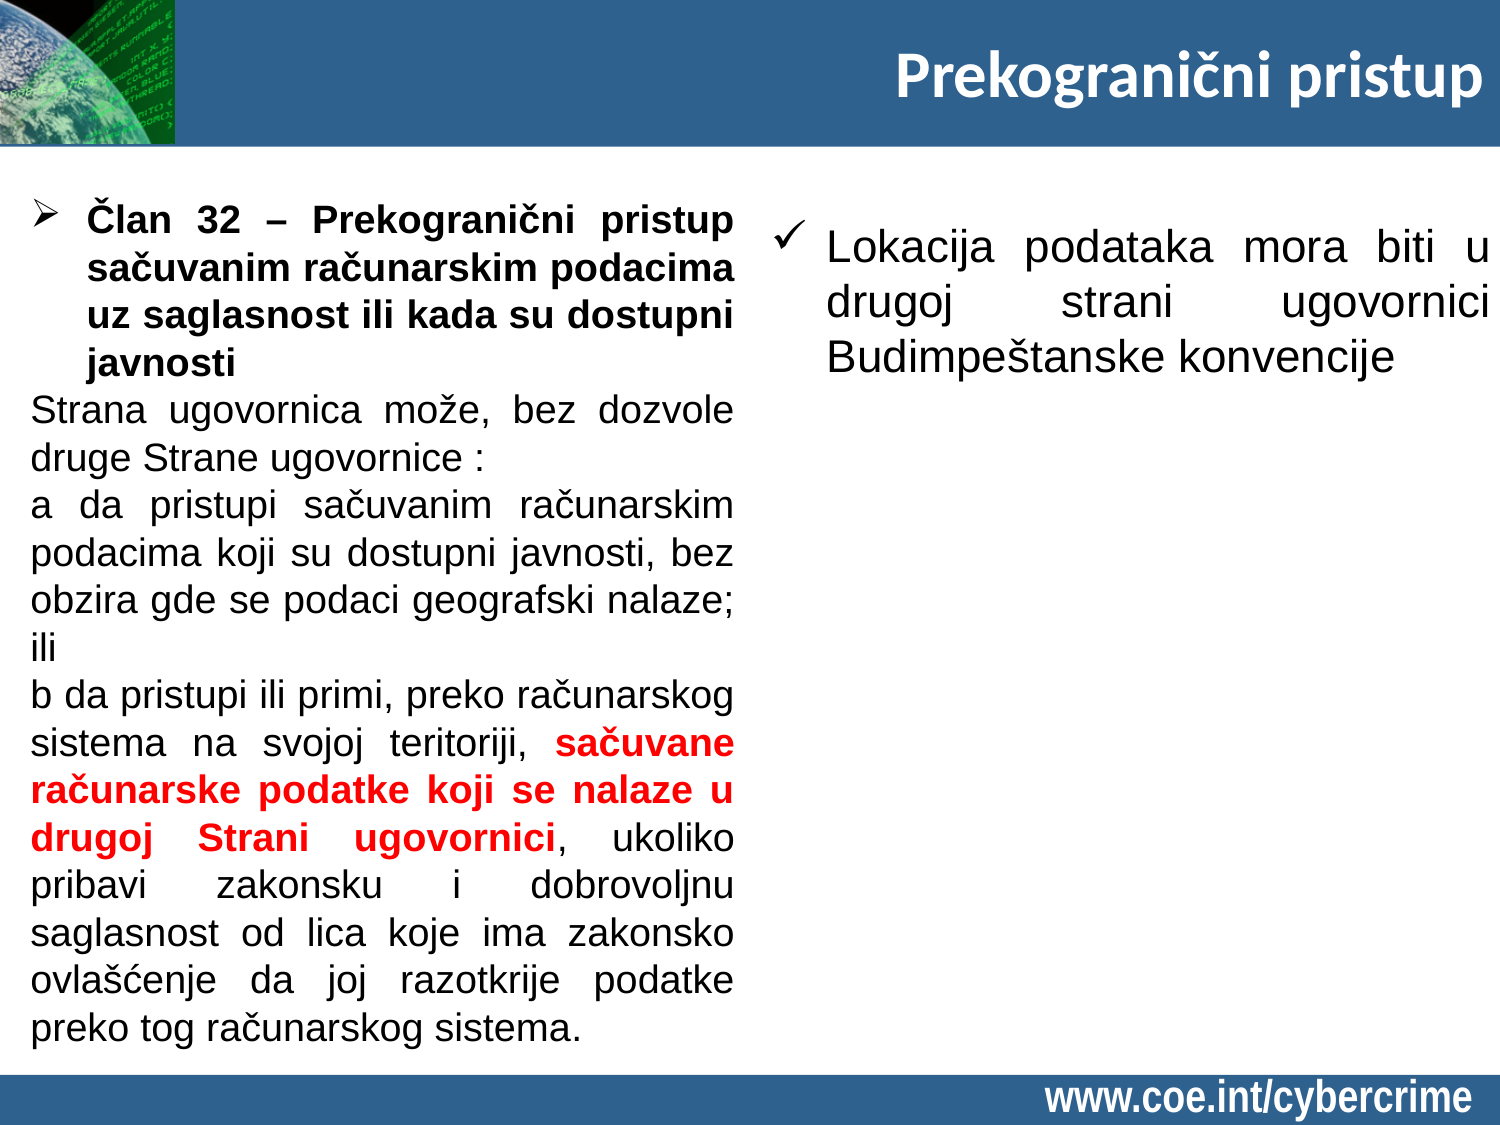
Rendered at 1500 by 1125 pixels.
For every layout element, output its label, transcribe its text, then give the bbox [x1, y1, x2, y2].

text_box www.coe.int/cybercrime [1030, 1059, 1500, 1125]
text_box Prekogranični pristup [177, 0, 1500, 149]
text_box [0, 1073, 1030, 1125]
text_box Član 32 – Prekogranični pristup sačuvanim računarskim podacima uz saglasnost ili kada su dostupni javnosti Strana ugovornica može, bez dozvole druge Strane ugovornice : a da pristupi sačuvanim računarskim podacima koji su dostupni javnosti, bez obzira gde se podaci geografski nalaze; ili b da pristupi ili primi, preko računarskog sistema na svojoj teritoriji, sačuvane računarske podatke koji se nalaze u drugoj Strani ugovornici, ukoliko pribavi zakonsku i dobrovoljnu saglasnost od lica koje ima zakonsko ovlašćenje da joj razotkrije podatke preko tog računarskog sistema. [15, 186, 750, 1057]
text_box Lokacija podataka mora biti u drugoj strani ugovornici Budimpeštanske konvencije [755, 209, 1500, 390]
picture [0, 0, 175, 144]
